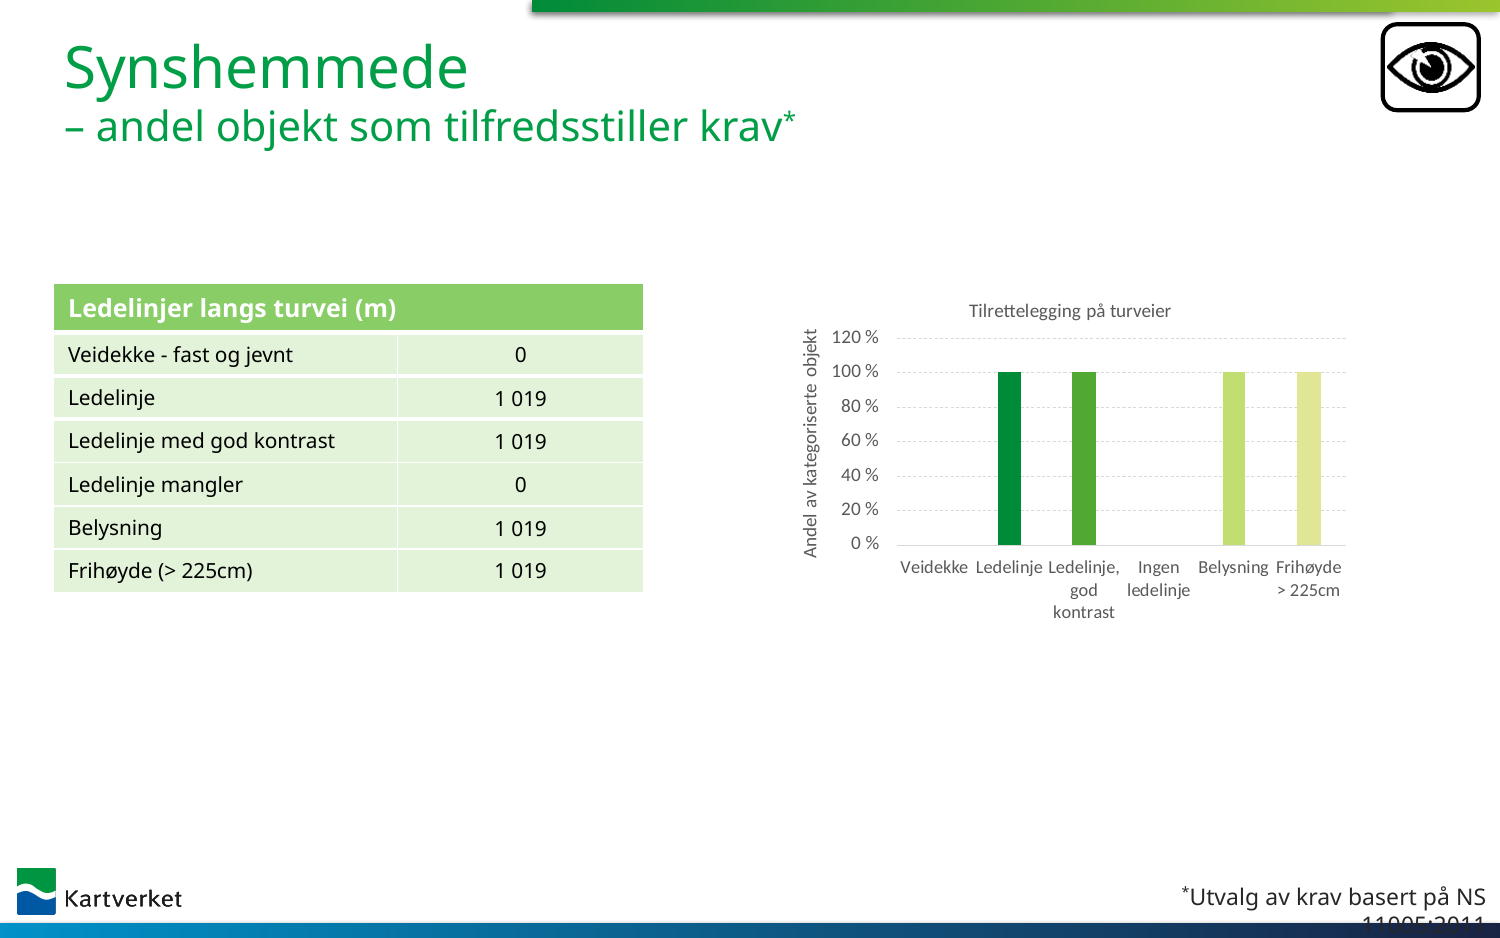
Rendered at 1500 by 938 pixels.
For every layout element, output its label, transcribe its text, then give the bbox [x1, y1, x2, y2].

table_cell Ledelinje med god kontrast [54, 421, 397, 462]
picture [791, 291, 1349, 630]
table_cell Ledelinje mangler [54, 463, 397, 505]
table_cell 0 [398, 463, 643, 505]
table_cell Belysning [54, 507, 397, 548]
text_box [1382, 24, 1480, 111]
table_cell 0 [398, 335, 643, 374]
table_cell Veidekke - fast og jevnt [54, 335, 397, 374]
table_header Ledelinjer langs turvei (m) [54, 284, 643, 330]
text_box *Utvalg av krav basert på NS 11005:2011 [1068, 873, 1500, 938]
table_cell Frihøyde (> 225cm) [54, 550, 397, 592]
text_box Synshemmede – andel objekt som tilfredsstiller krav* [49, 24, 1431, 158]
table_cell Ledelinje [54, 378, 397, 417]
table_cell 1 019 [398, 550, 643, 592]
table_cell 1 019 [398, 421, 643, 462]
table_cell 1 019 [398, 507, 643, 548]
table_cell 1 019 [398, 378, 643, 417]
